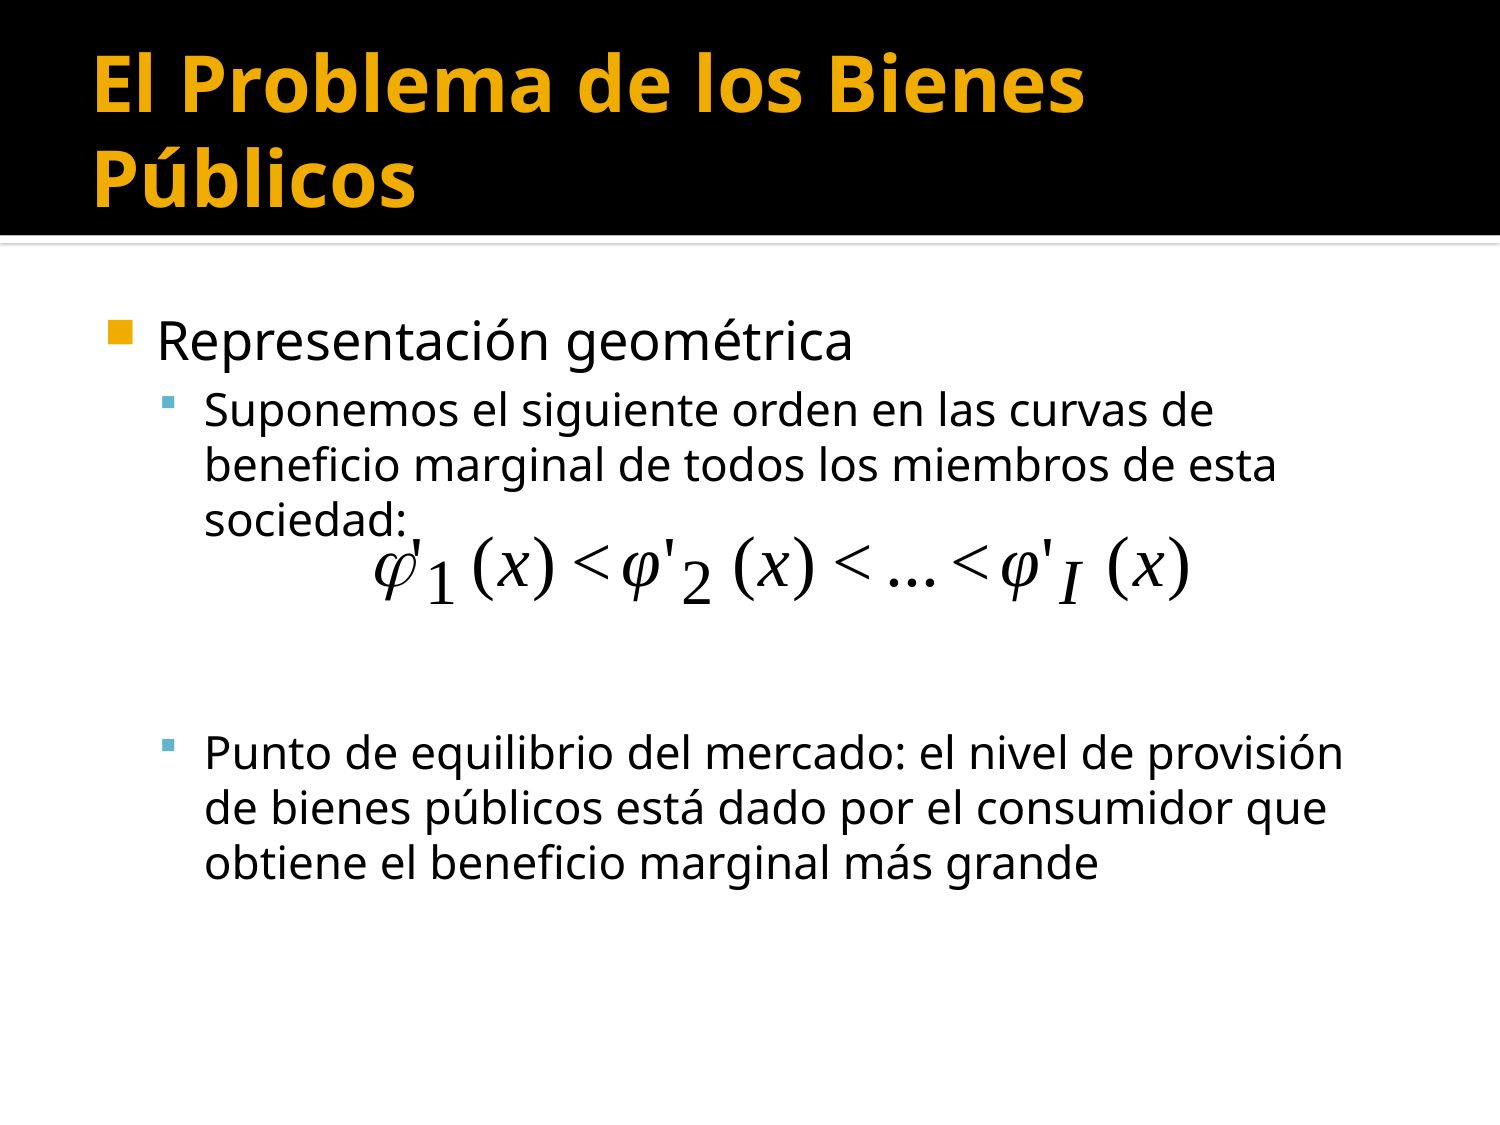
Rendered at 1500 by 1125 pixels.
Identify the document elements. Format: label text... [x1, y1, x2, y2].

title El Problema de los Bienes Públicos [75, 25, 1425, 231]
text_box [362, 521, 1200, 615]
list Representación geométrica Suponemos el siguiente orden en las curvas de beneficio marginal de todos los miembros de esta sociedad: Punto de equilibrio del mercado: el nivel de provisión de bienes públicos está dado por el consumidor que obtiene el beneficio marginal más grande [75, 291, 1425, 1050]
